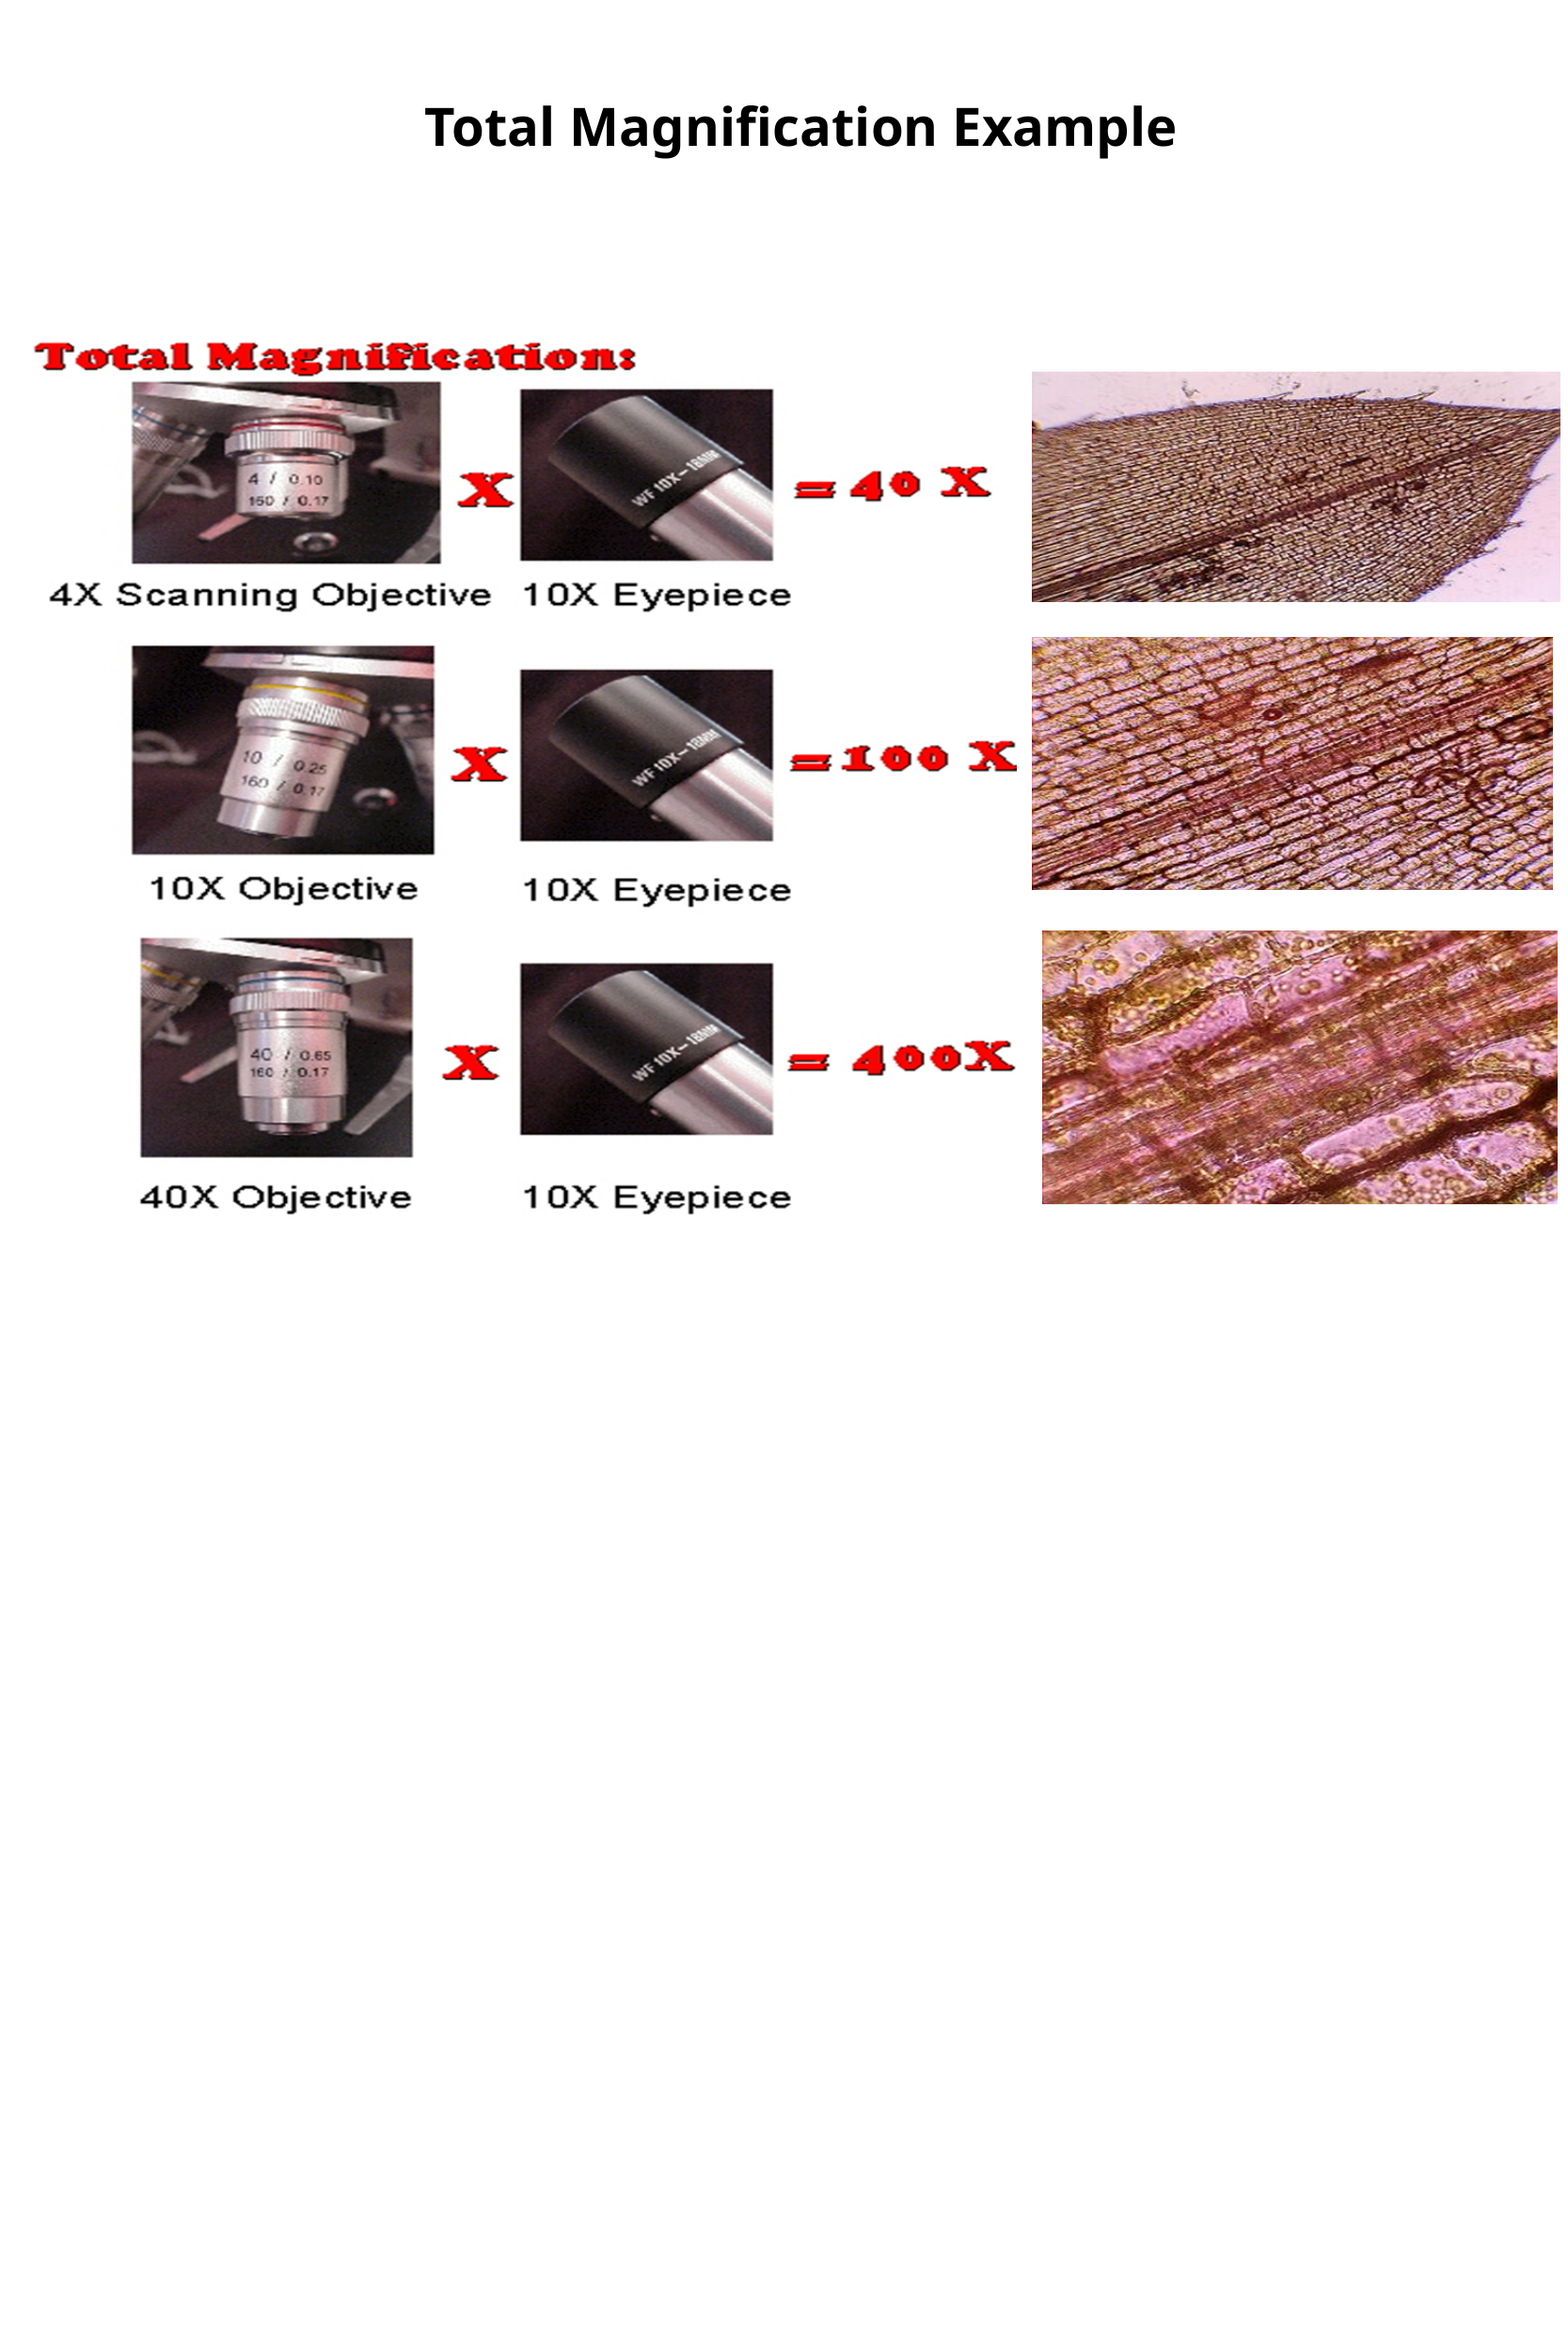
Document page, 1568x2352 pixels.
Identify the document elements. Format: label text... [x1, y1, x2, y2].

text_box Total Magnification Example [42, 86, 1560, 164]
picture [33, 330, 1018, 1216]
picture [1042, 930, 1558, 1205]
picture [1032, 636, 1553, 890]
picture [1032, 372, 1560, 602]
